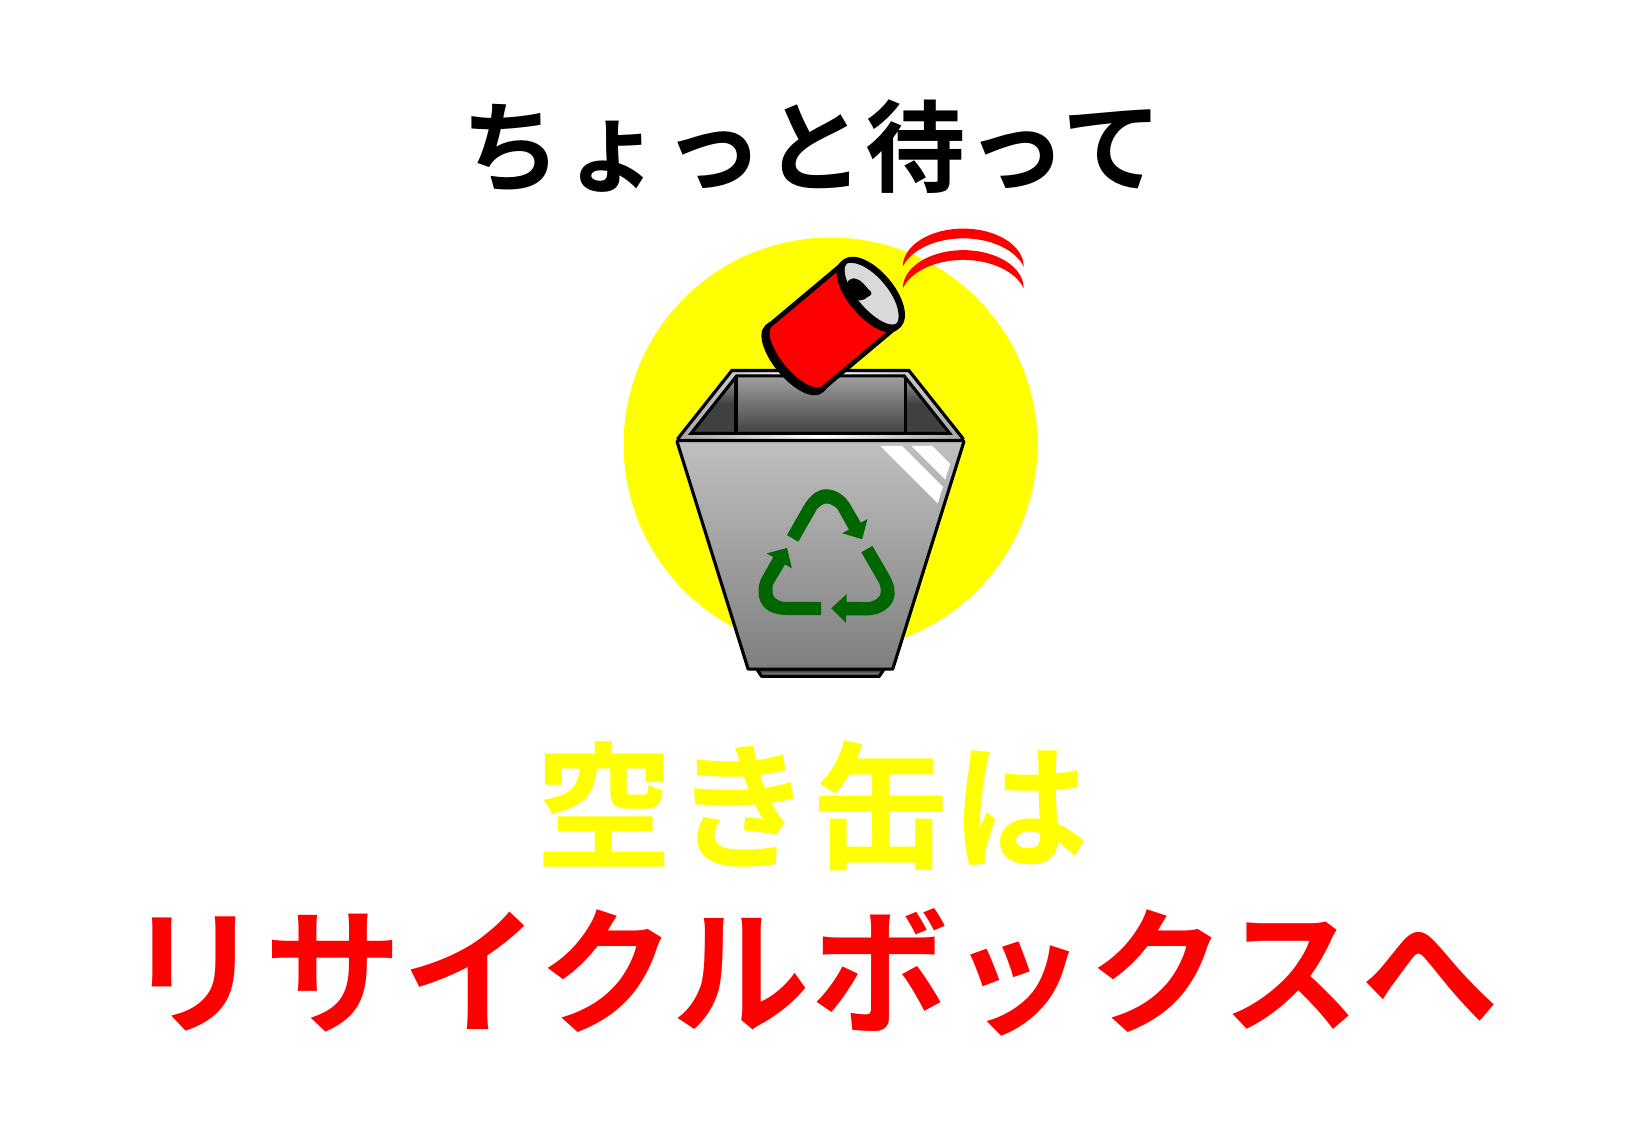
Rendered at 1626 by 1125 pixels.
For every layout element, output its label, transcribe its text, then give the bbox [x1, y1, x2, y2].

text_box 空き缶は リサイクルボックスへ [0, 713, 1625, 1059]
text_box ちょっと待って [0, 76, 1625, 212]
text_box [623, 228, 1038, 677]
